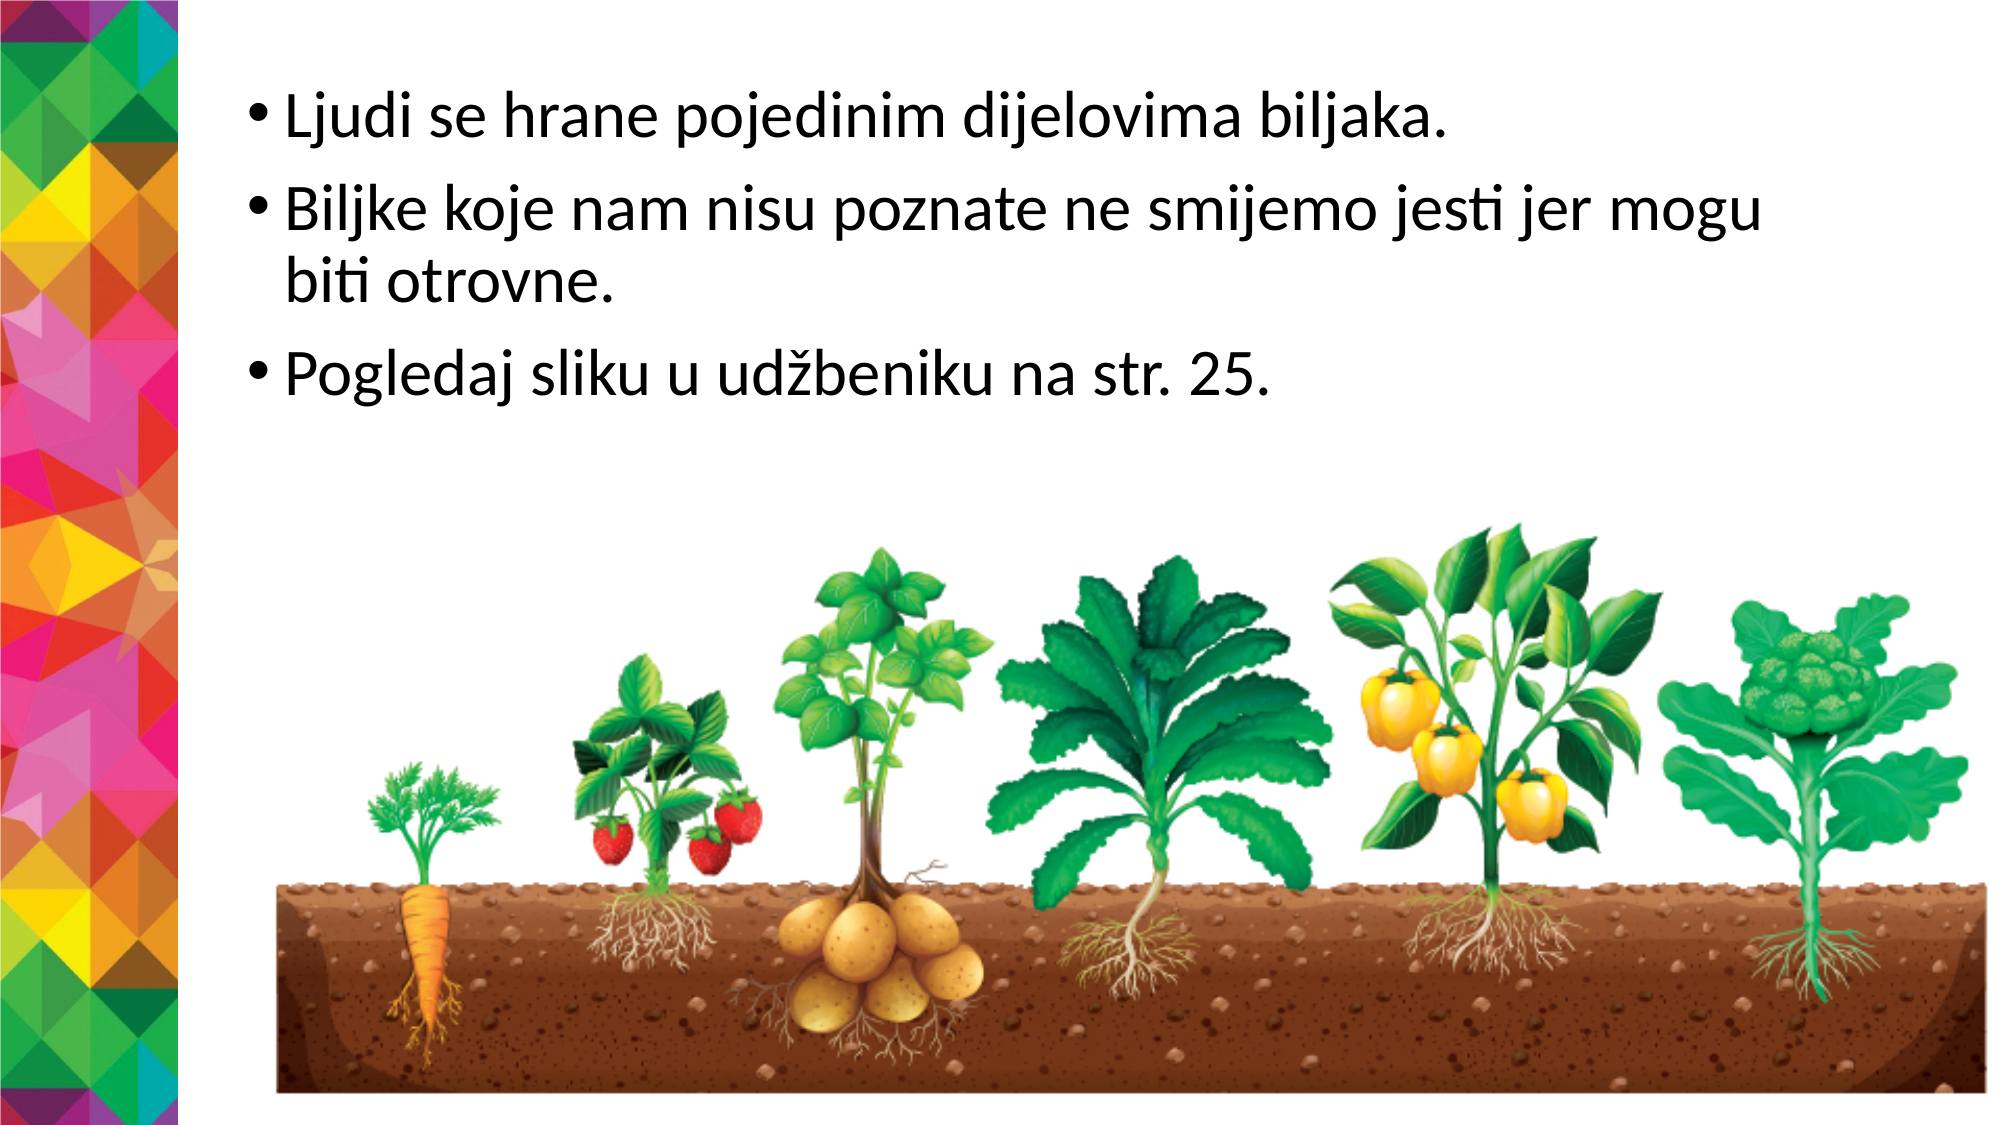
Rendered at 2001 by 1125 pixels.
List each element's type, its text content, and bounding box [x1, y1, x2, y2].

list Ljudi se hrane pojedinim dijelovima biljaka. Biljke koje nam nisu poznate ne smijemo jesti jer mogu biti otrovne. Pogledaj sliku u udžbeniku na str. 25. [231, 71, 1830, 492]
picture [1, 2, 178, 1124]
picture [256, 491, 2000, 1123]
